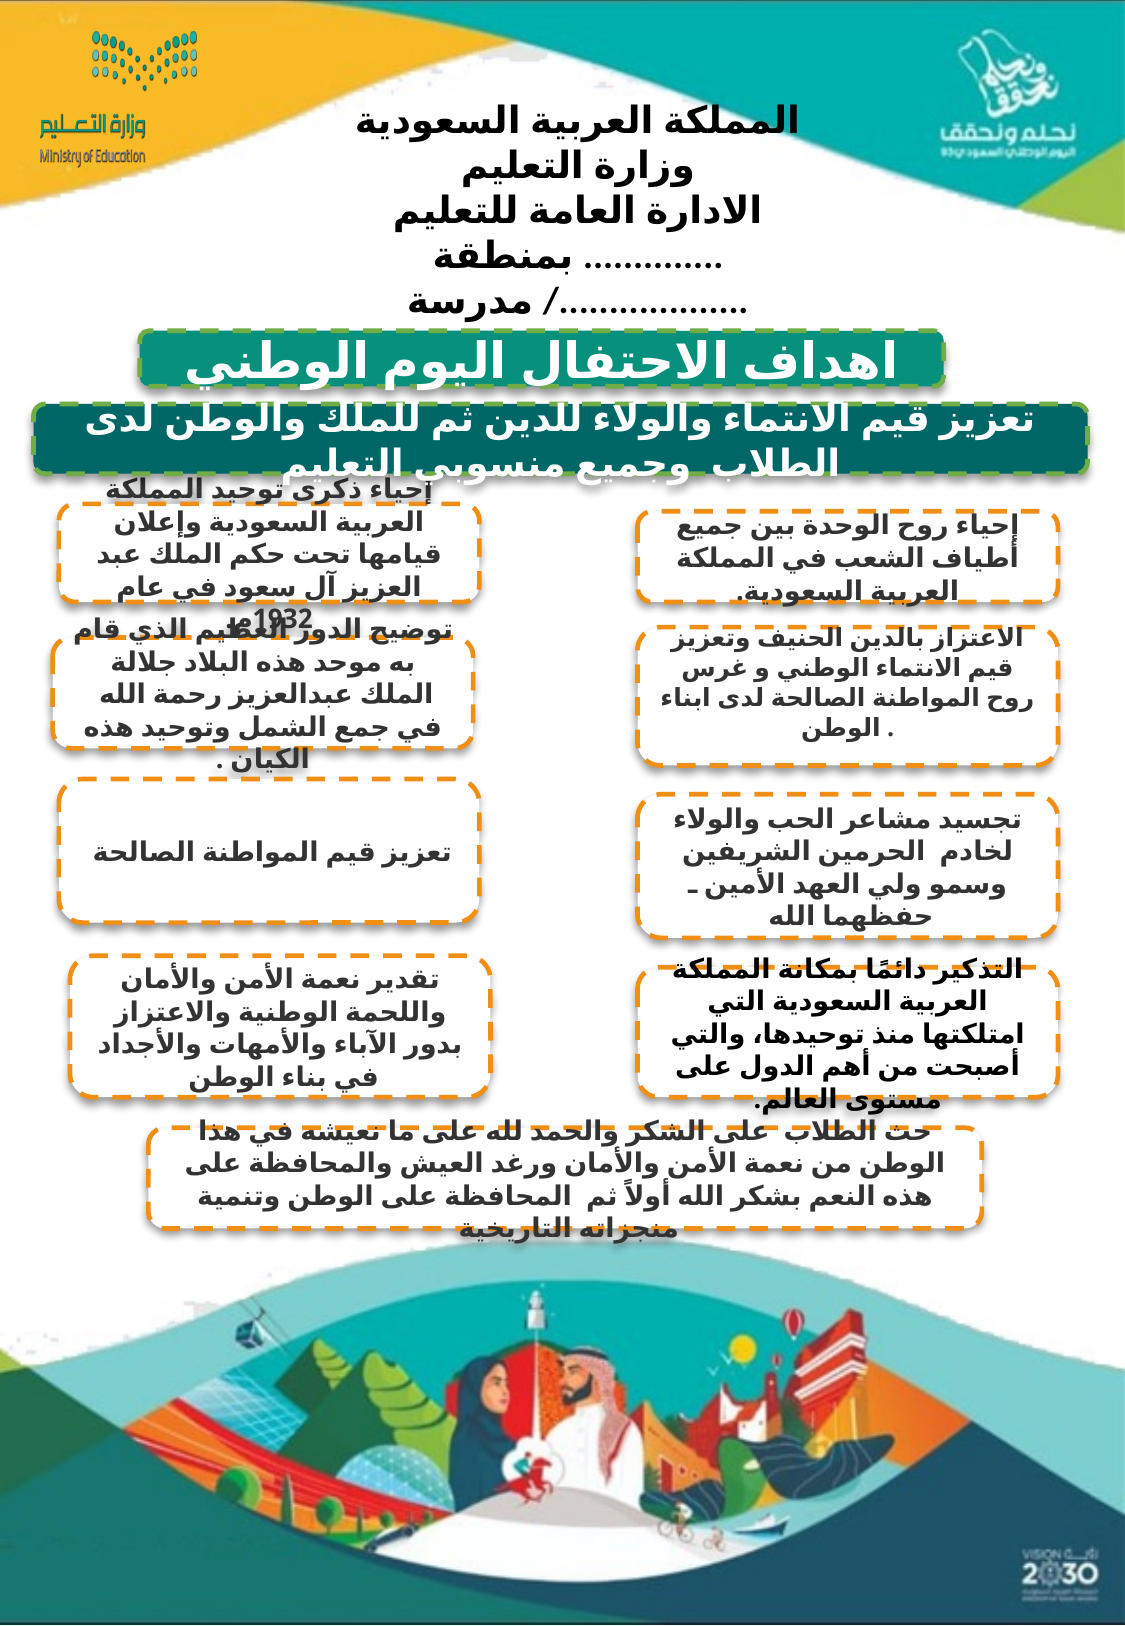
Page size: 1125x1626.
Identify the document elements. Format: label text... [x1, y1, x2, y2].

text_box المملكة العربية السعودية وزارة التعليم الادارة العامة للتعليم بمنطقة .............. مدرسة /................... [276, 84, 880, 332]
text_box تعزيز قيم الانتماء والولاء للدين ثم للملك والوطن لدى الطلاب وجميع منسوبي التعليم [32, 402, 1089, 475]
text_box تعزيز قيم المواطنة الصالحة [57, 777, 481, 924]
text_box تجسيد مشاعر الحب والولاء لخادم الحرمين الشريفين وسمو ولي العهد الأمين ـ حفظهما الله [636, 793, 1060, 939]
text_box تقدير نعمة الأمن والأمان واللحمة الوطنية والاعتزاز بدور الآباء والأمهات والأجداد في بناء الوطن [68, 954, 492, 1099]
text_box حث الطلاب على الشكر والحمد لله على ما نعيشه في هذا الوطن من نعمة الأمن والأمان ورغد العيش والمحافظة على هذه النعم بشكر الله أولاً ثم المحافظة على الوطن وتنمية منجزاته التاريخية [147, 1126, 983, 1230]
text_box اهداف الاحتفال اليوم الوطني [138, 329, 945, 388]
text_box توضيح الدور العظيم الذي قام به موحد هذه البلاد جلالة الملك عبدالعزيز رحمة الله في جمع الشمل وتوحيد هذه الكيان . [51, 636, 475, 750]
text_box الاعتزاز بالدين الحنيف وتعزيز قيم الانتماء الوطني و غرس روح المواطنة الصالحة لدى ابناء الوطن . [636, 626, 1060, 767]
text_box التذكير دائمًا بمكانة المملكة العربية السعودية التي امتلكتها منذ توحيدها، والتي أصبحت من أهم الدول على مستوى العالم. [636, 966, 1060, 1099]
picture [0, 0, 1125, 1625]
text_box إحياء ذكرى توحيد المملكة العربية السعودية وإعلان قيامها تحت حكم الملك عبد العزيز آل سعود في عام 1932م. [57, 502, 481, 604]
text_box إحياء روح الوحدة بين جميع أطياف الشعب في المملكة العربية السعودية. [636, 510, 1060, 604]
